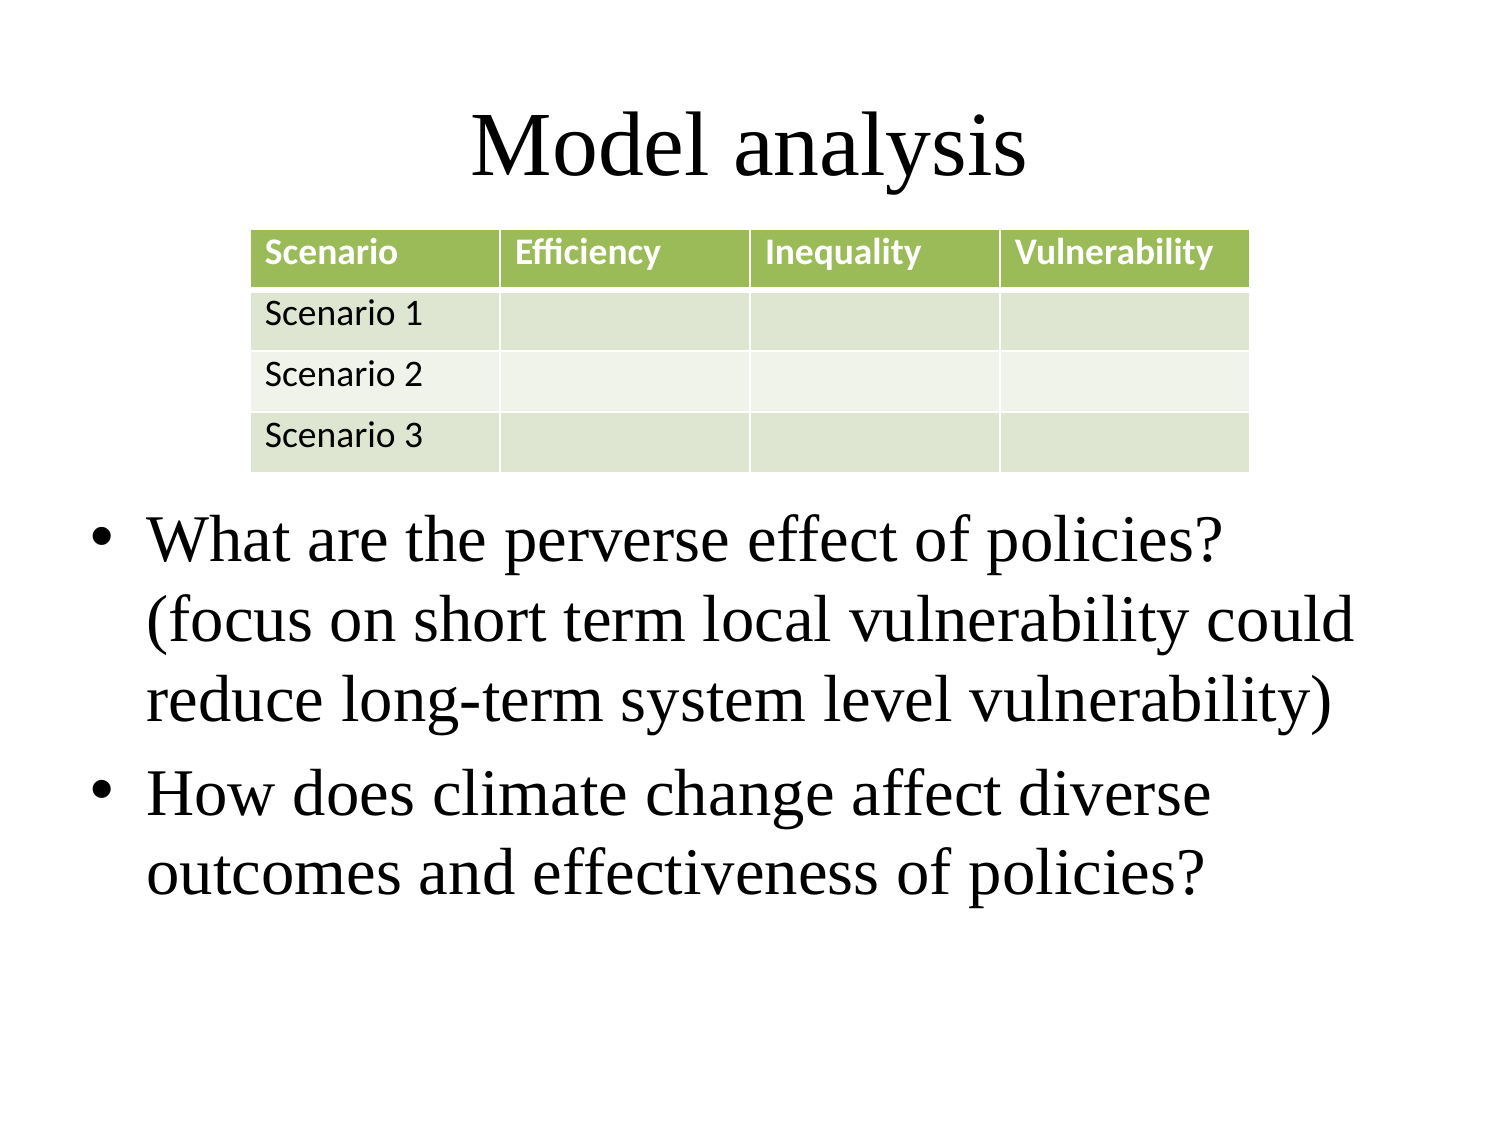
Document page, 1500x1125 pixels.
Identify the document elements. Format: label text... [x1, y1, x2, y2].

table_cell [1001, 352, 1249, 411]
table_cell Scenario 2 [251, 352, 499, 411]
title Model analysis [75, 45, 1425, 233]
table_cell [501, 293, 749, 350]
table_cell Scenario 1 [251, 293, 499, 350]
table_cell Scenario 3 [251, 413, 499, 472]
table_cell [1001, 413, 1249, 472]
table_cell [751, 413, 999, 472]
table_cell [501, 413, 749, 472]
table_header Scenario [251, 230, 499, 287]
list What are the perverse effect of policies? (focus on short term local vulnerability could reduce long-term system level vulnerability) How does climate change affect diverse outcomes and effectiveness of policies? [75, 487, 1400, 1005]
table_cell [751, 293, 999, 350]
table_header Inequality [751, 230, 999, 287]
table_cell [501, 352, 749, 411]
table_header Vulnerability [1001, 230, 1249, 287]
table_cell [1001, 293, 1249, 350]
table_header Efficiency [501, 230, 749, 287]
table_cell [751, 352, 999, 411]
